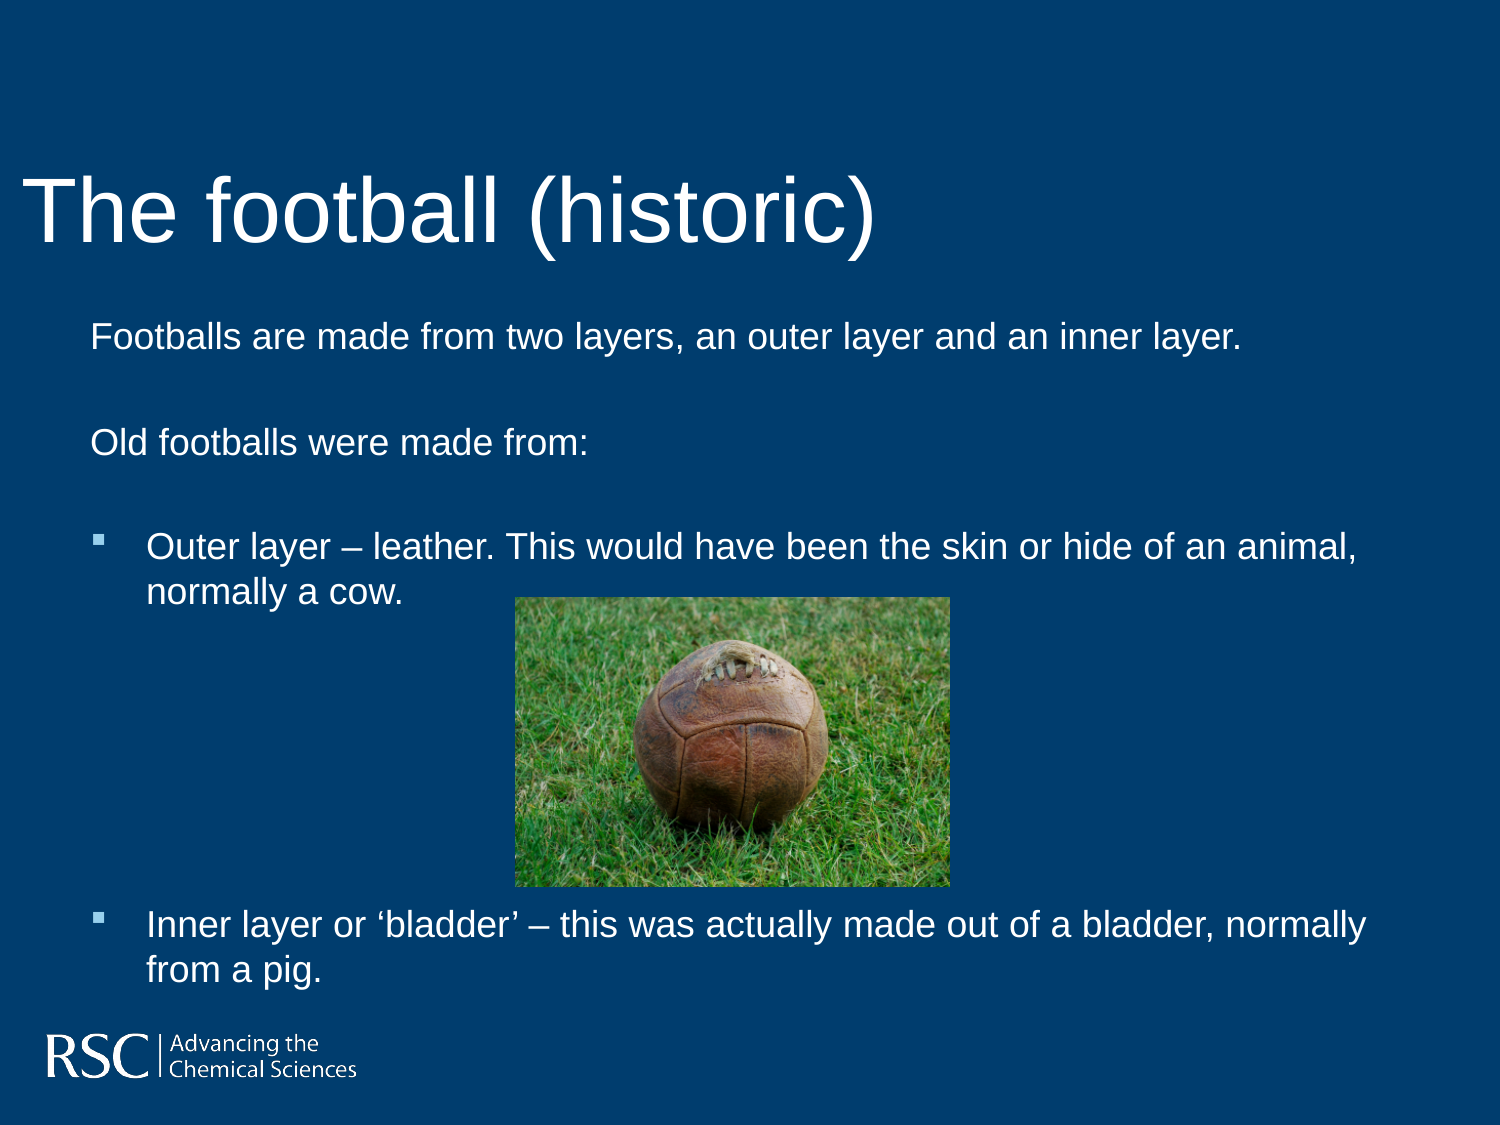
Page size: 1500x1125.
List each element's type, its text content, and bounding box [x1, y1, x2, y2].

text_box The football (historic) [6, 143, 1006, 268]
picture [42, 1028, 74, 1082]
picture [515, 597, 950, 887]
text_box Footballs are made from two layers, an outer layer and an inner layer. Old footballs were made from: Outer layer – leather. This would have been the skin or hide of an animal, normally a cow. Inner layer or ‘bladder’ – this was actually made out of a bladder, normally from a pig. [74, 234, 1425, 1101]
